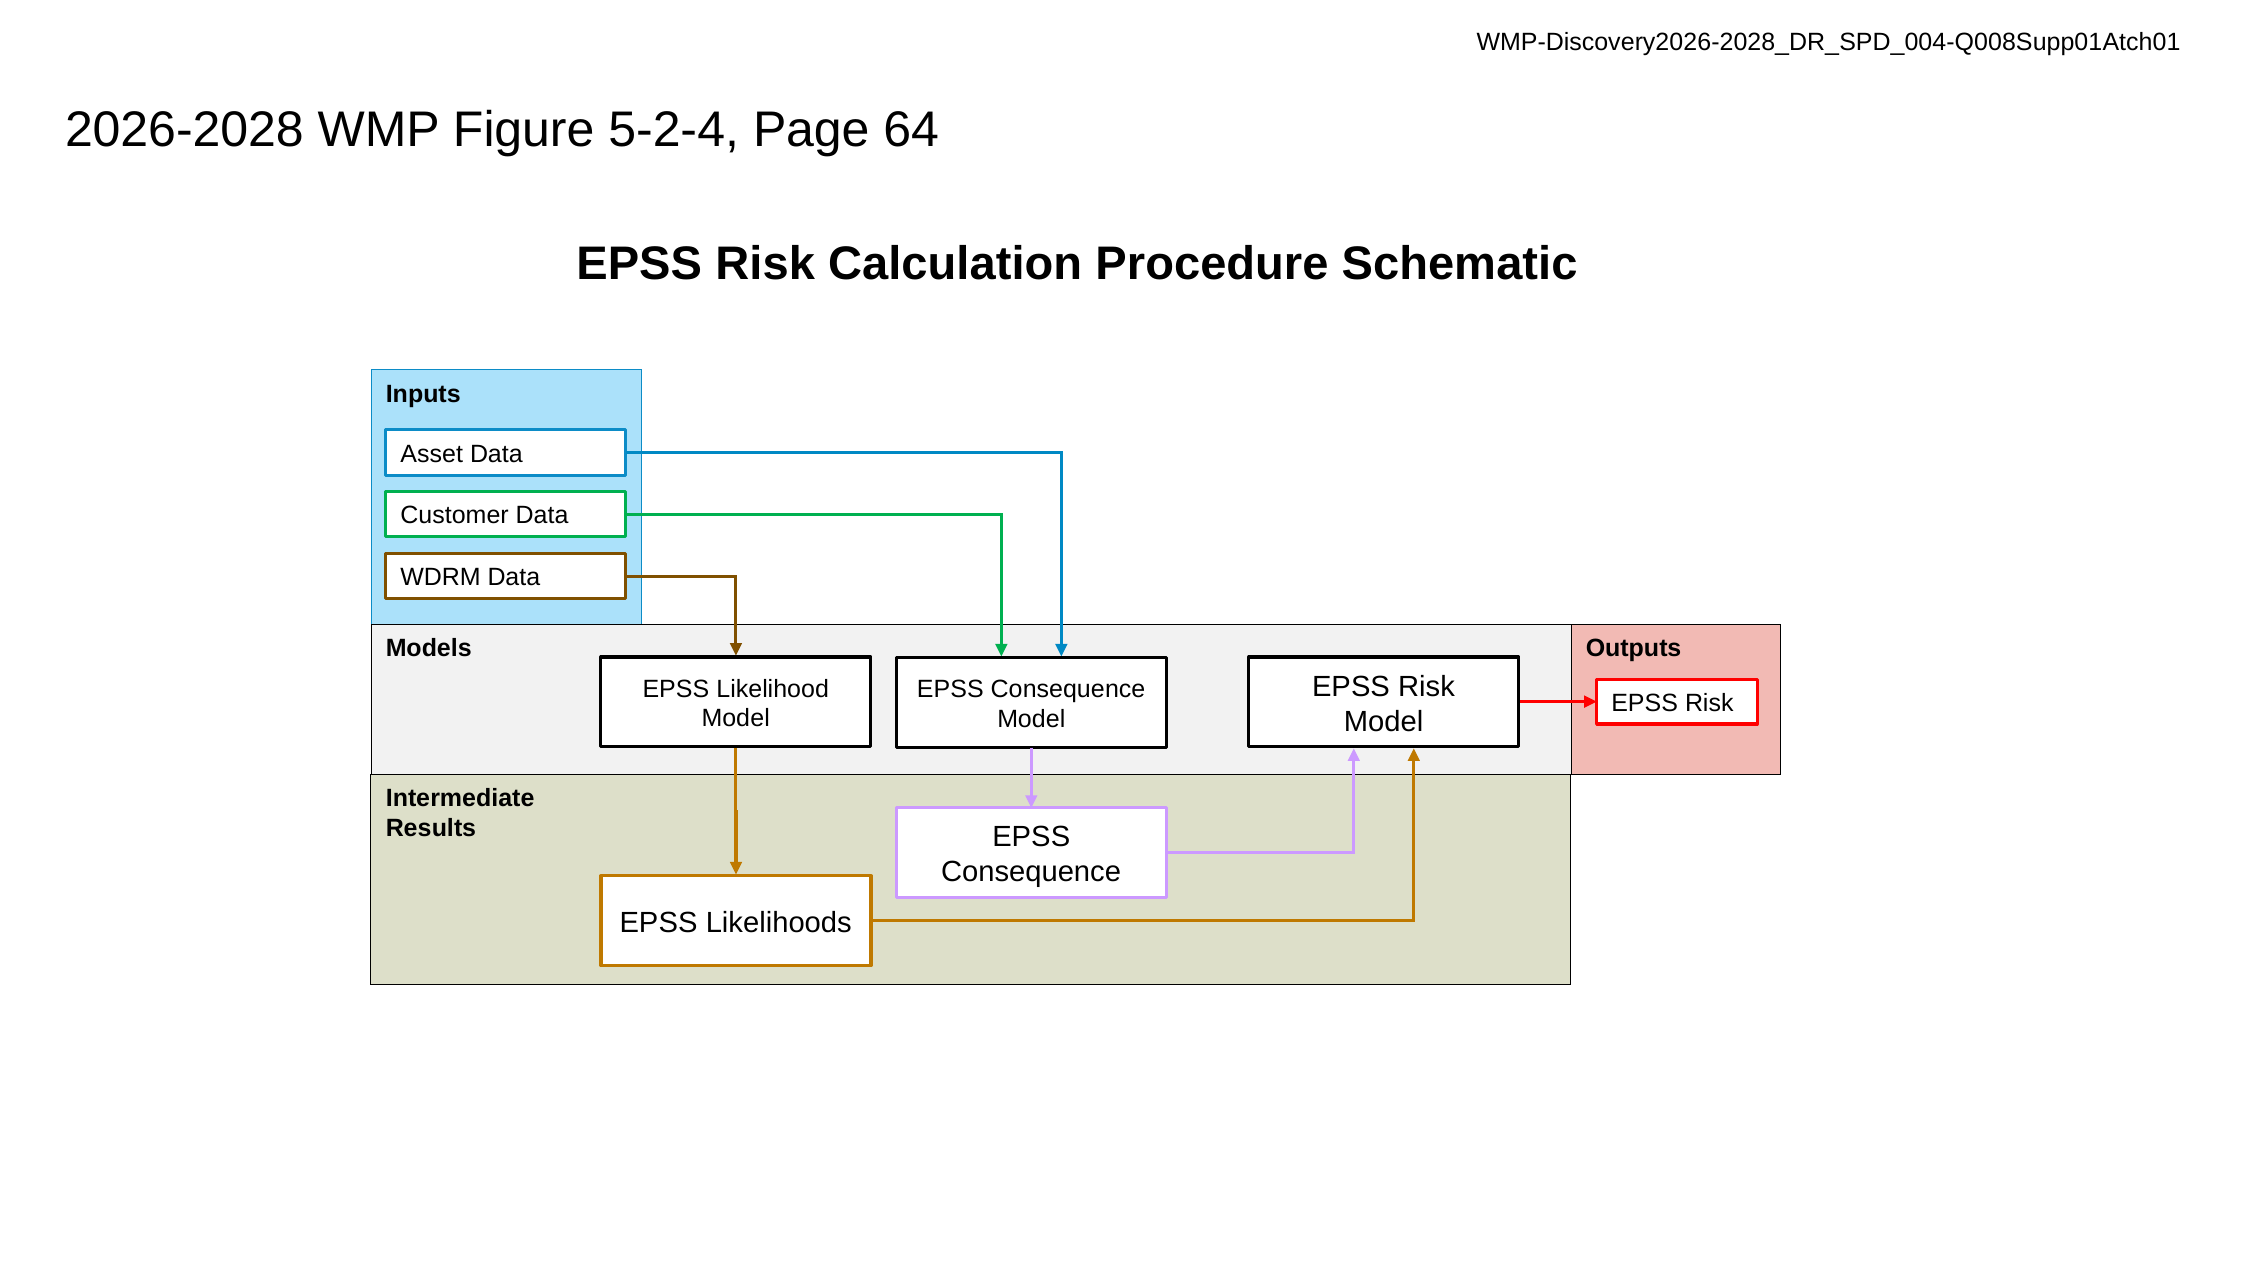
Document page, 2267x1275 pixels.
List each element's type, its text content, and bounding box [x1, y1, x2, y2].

title 2026-2028 WMP Figure 5-2-4, Page 64 [50, 63, 2212, 198]
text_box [371, 369, 1782, 985]
text_box EPSS Risk Calculation Procedure Schematic [261, 224, 1895, 296]
text_box WMP-Discovery2026-2028_DR_SPD_004-Q008Supp01Atch01 [1461, 18, 2198, 63]
